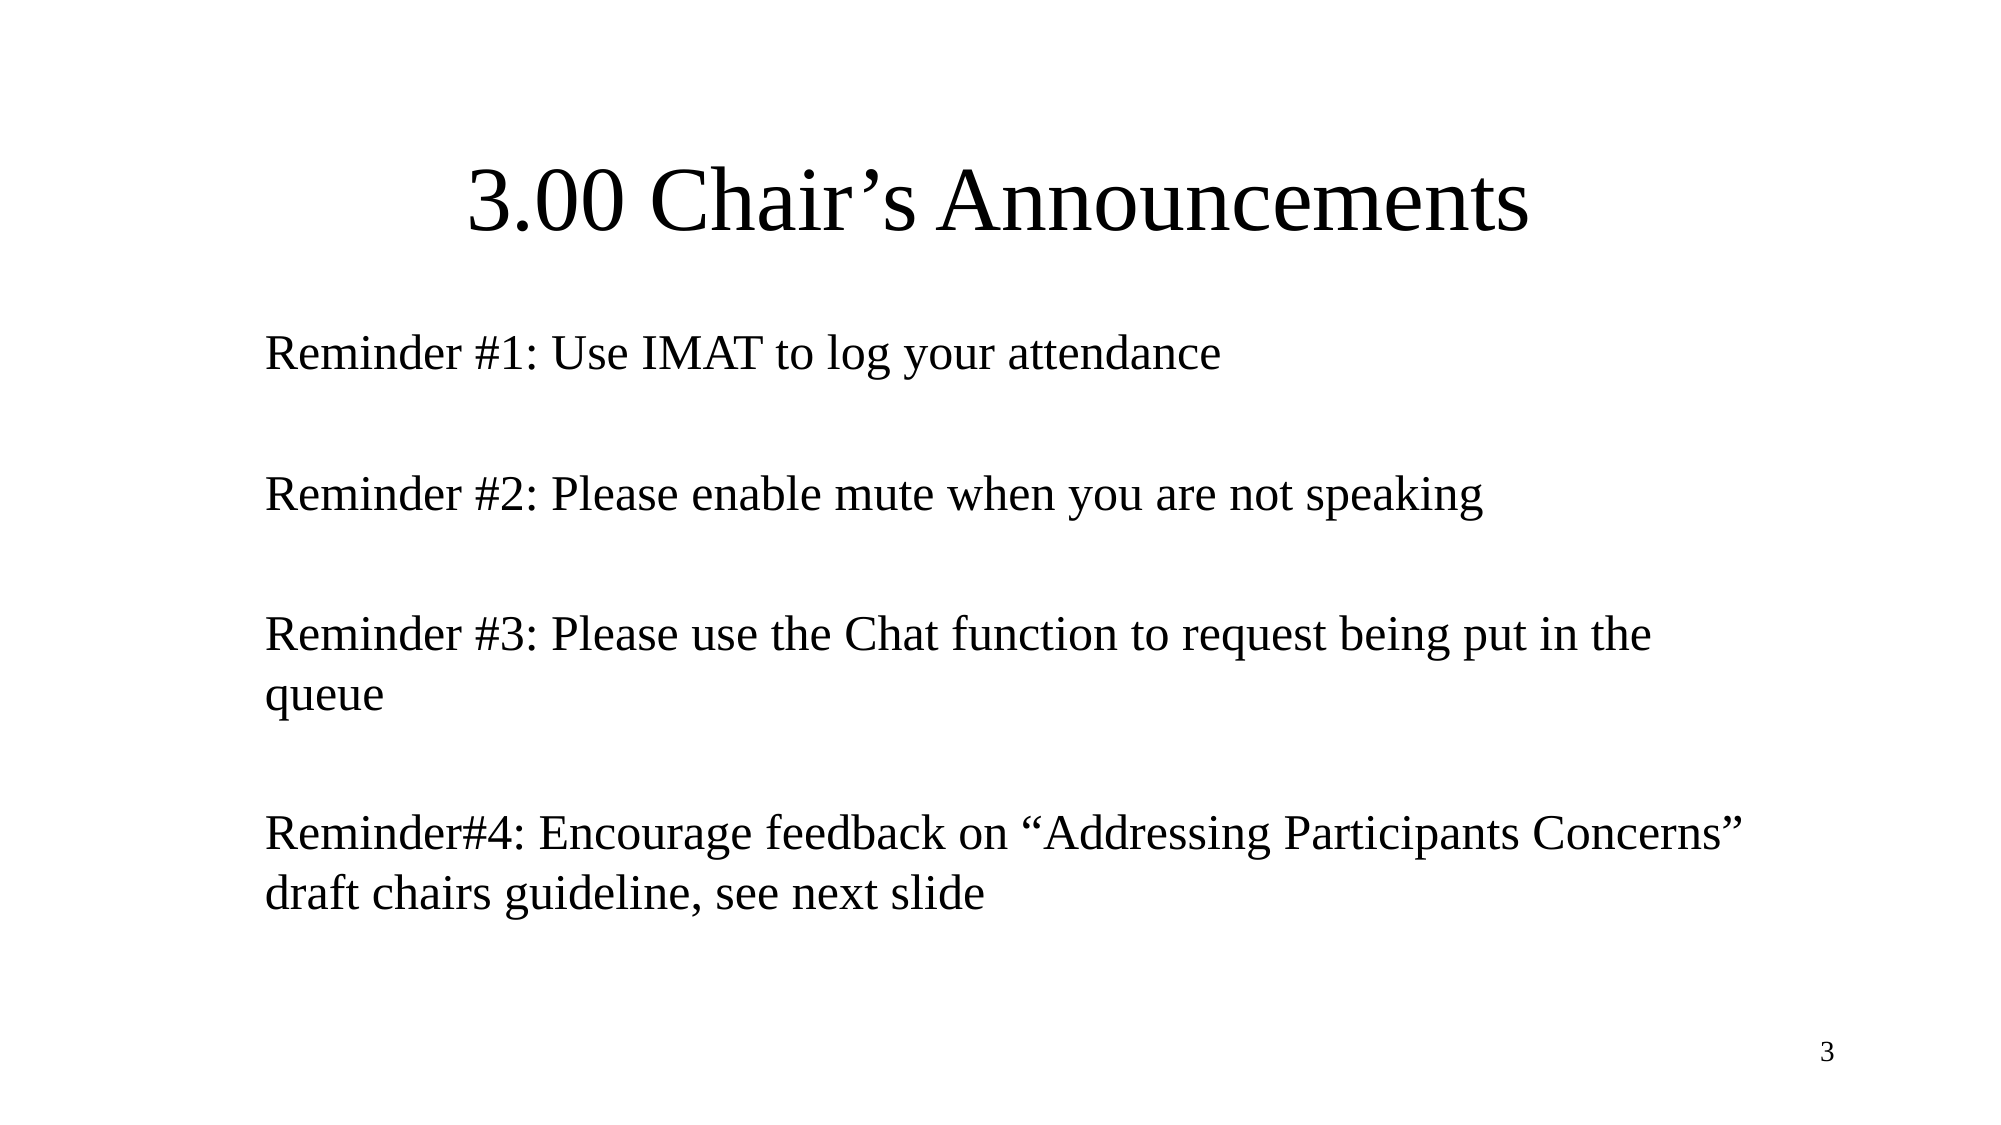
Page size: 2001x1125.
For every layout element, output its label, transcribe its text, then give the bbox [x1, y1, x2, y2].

slide_number 3 [1433, 1024, 1851, 1101]
list Reminder #1: Use IMAT to log your attendance Reminder #2: Please enable mute when you are not speaking Reminder #3: Please use the Chat function to request being put in the queue Reminder#4: Encourage feedback on “Addressing Participants Concerns” draft chairs guideline, see next slide [174, 312, 1788, 988]
title 3.00 Chair’s Announcements [149, 99, 1851, 288]
